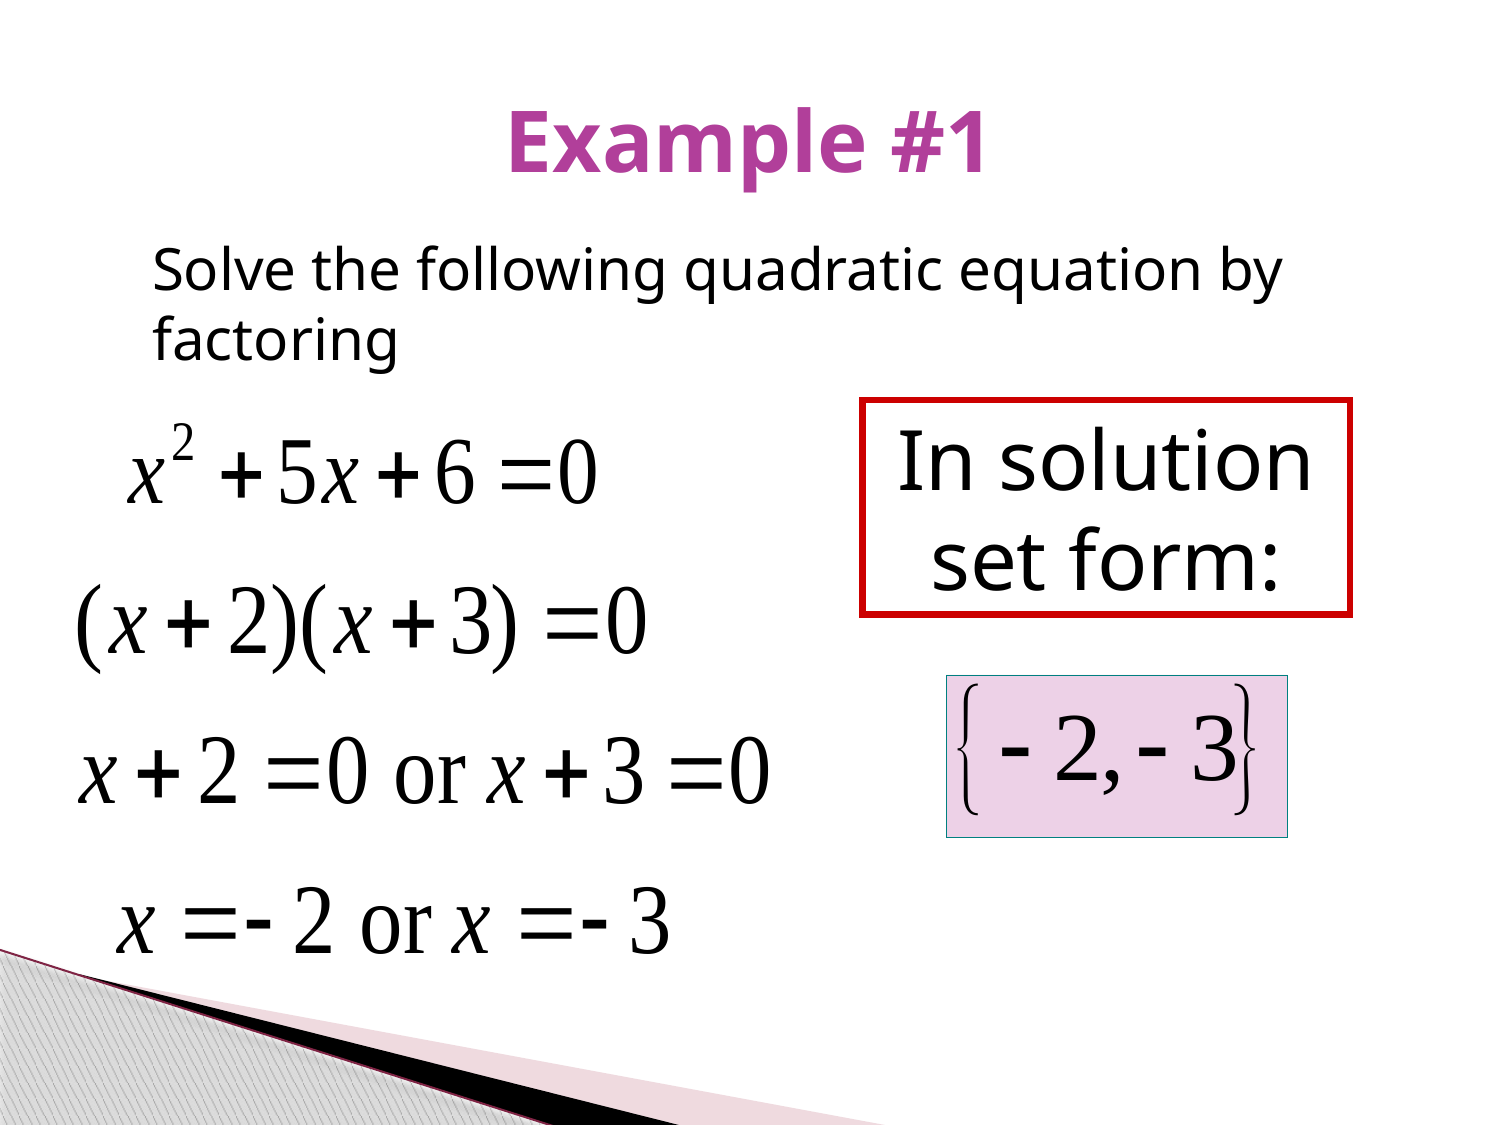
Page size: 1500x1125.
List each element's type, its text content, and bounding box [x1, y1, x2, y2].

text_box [112, 399, 613, 529]
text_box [62, 562, 663, 696]
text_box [62, 712, 786, 830]
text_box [945, 674, 1288, 838]
text_box In solution set form: [862, 399, 1350, 615]
title Example #1 [75, 45, 1425, 233]
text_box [99, 862, 686, 980]
text_box Solve the following quadratic equation by factoring [137, 224, 1325, 380]
